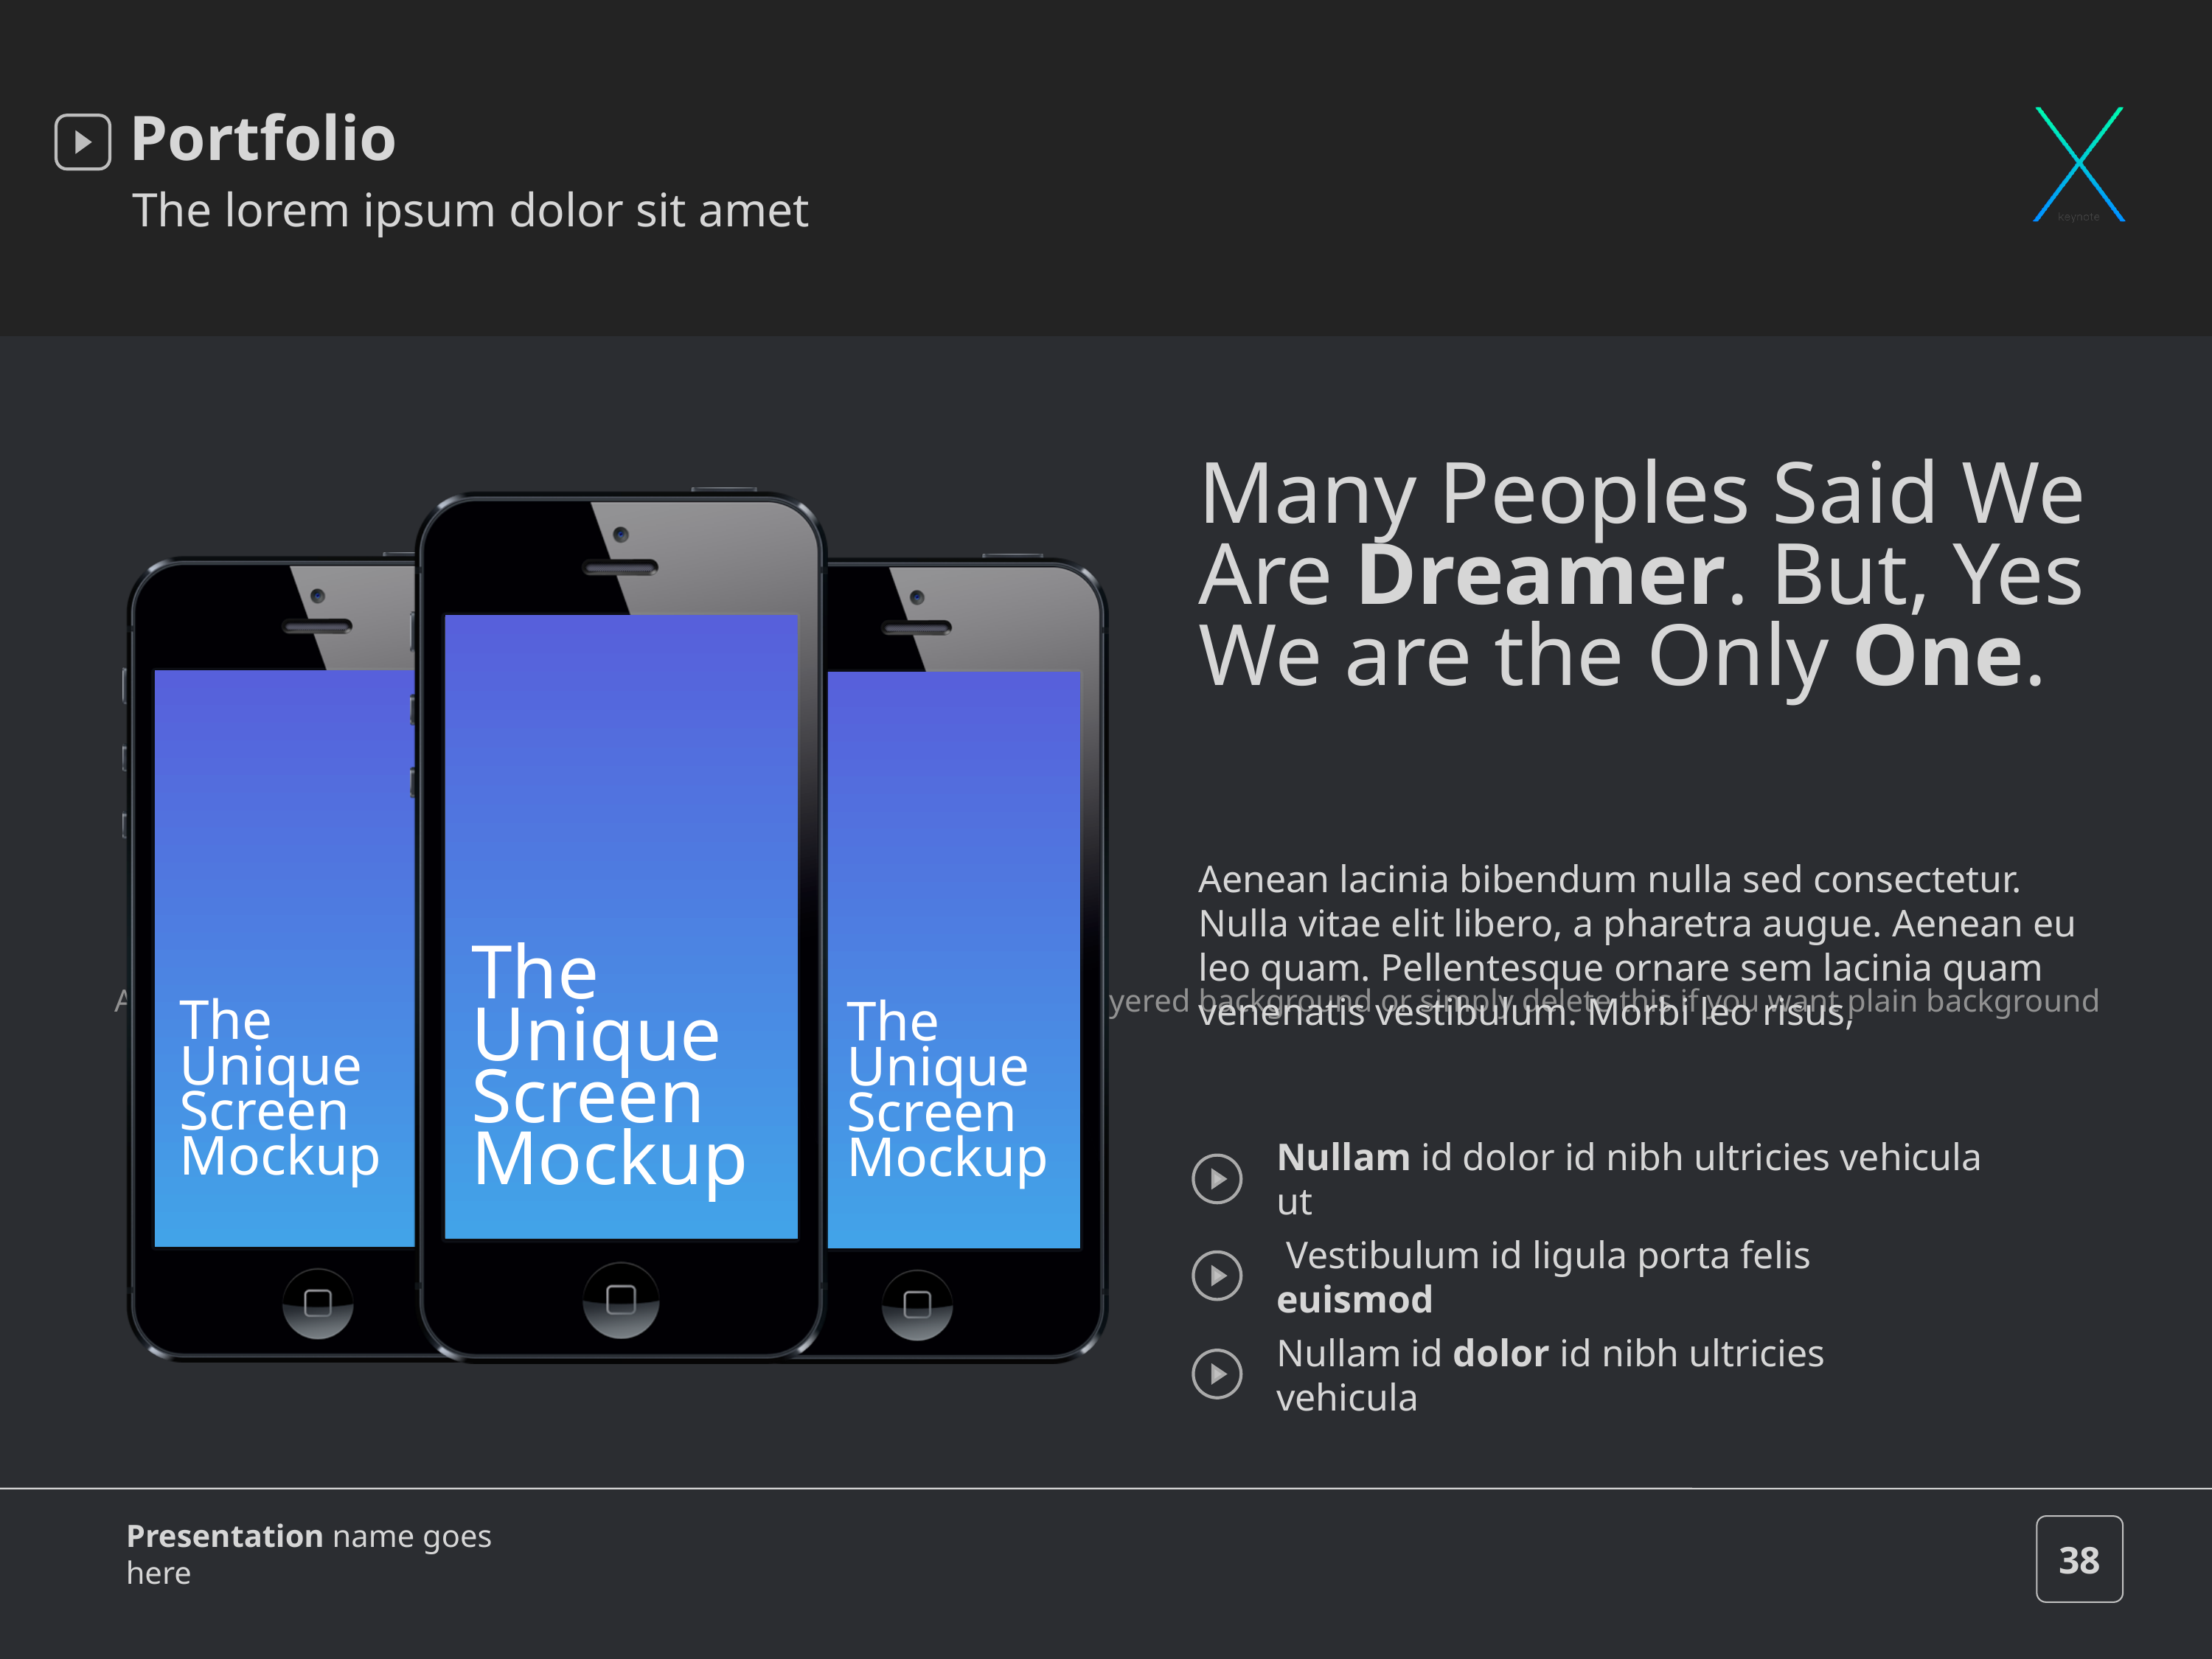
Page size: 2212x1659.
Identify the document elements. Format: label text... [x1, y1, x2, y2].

text_box Nullam id dolor id nibh ultricies vehicula ut [1270, 1147, 2006, 1210]
text_box Nullam id dolor id nibh ultricies vehicula [1270, 1342, 1953, 1406]
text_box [410, 487, 828, 1365]
text_box Many Peoples Said We Are Dreamer. But, Yes We are the Only One. [1192, 424, 2166, 736]
picture [2032, 107, 2126, 223]
text_box 38 [2051, 1527, 2108, 1591]
text_box Aenean lacinia bibendum nulla sed consectetur. Nulla vitae elit libero, a pharetra augue. Aenean eu leo quam. Pellentesque ornare sem lacinia quam venenatis vestibulum. Morbi leo risus, [1192, 836, 2111, 1052]
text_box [122, 552, 406, 1363]
text_box Vestibulum id ligula porta felis euismod [1270, 1244, 1956, 1307]
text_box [831, 554, 1109, 1365]
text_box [122, 87, 2019, 246]
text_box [1193, 1155, 1242, 1203]
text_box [1193, 1251, 1242, 1300]
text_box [1193, 1349, 1242, 1398]
